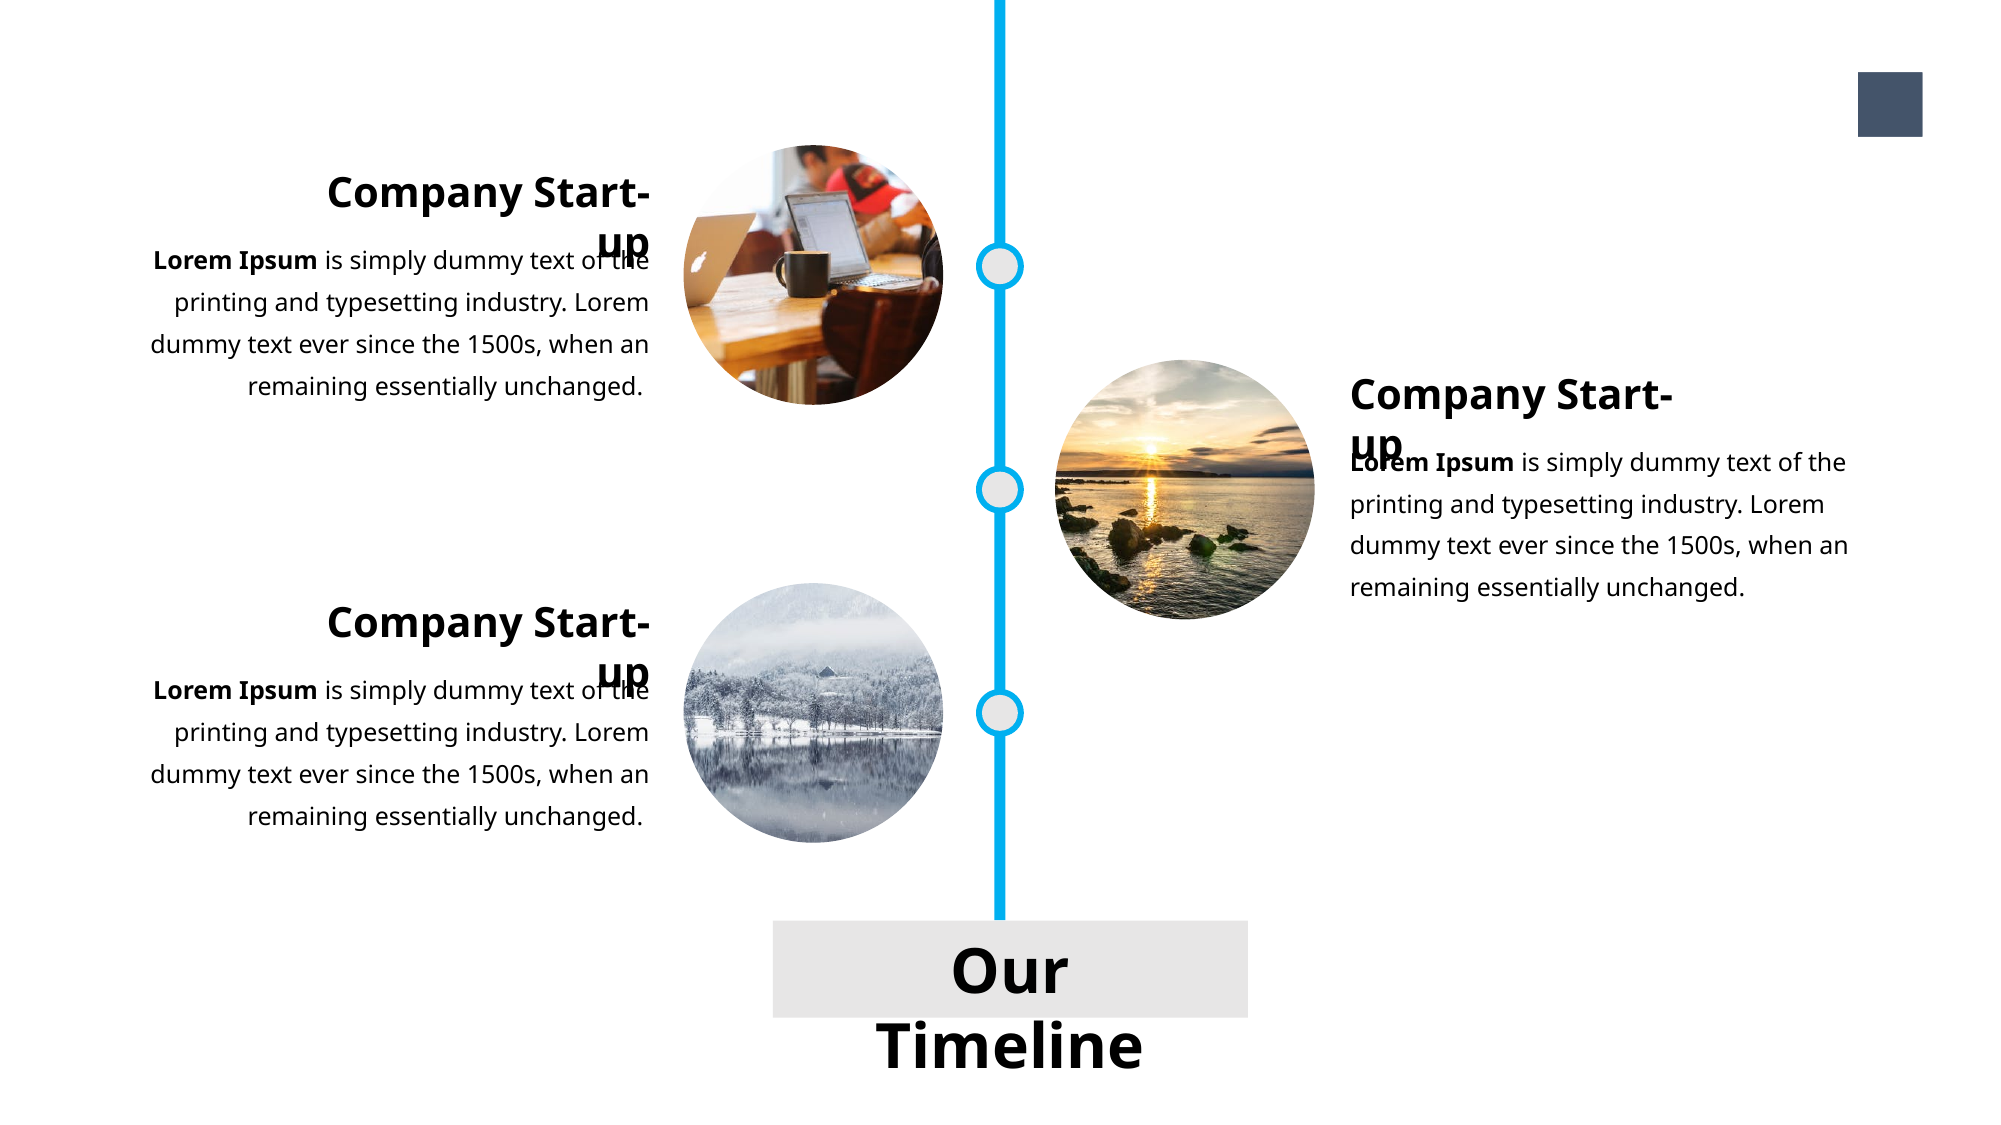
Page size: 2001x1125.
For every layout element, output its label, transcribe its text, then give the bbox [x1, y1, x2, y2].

text_box [974, 241, 1025, 292]
text_box [993, 291, 1006, 465]
text_box [993, 738, 1006, 921]
text_box [974, 464, 1025, 515]
text_box [980, 470, 1019, 509]
text_box [772, 920, 1249, 1019]
text_box [980, 247, 1019, 286]
text_box [1857, 130, 1924, 138]
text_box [121, 158, 666, 410]
text_box [980, 693, 1019, 732]
text_box [974, 687, 1025, 738]
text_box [1334, 360, 1879, 611]
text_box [121, 588, 666, 840]
slide_number 16 [1854, 78, 1927, 130]
text_box [993, 514, 1006, 688]
text_box [1857, 71, 1924, 78]
picture [1055, 359, 1315, 620]
text_box Our Timeline [815, 923, 1206, 1089]
picture [683, 145, 944, 405]
picture [683, 583, 944, 843]
text_box [993, 0, 1006, 242]
